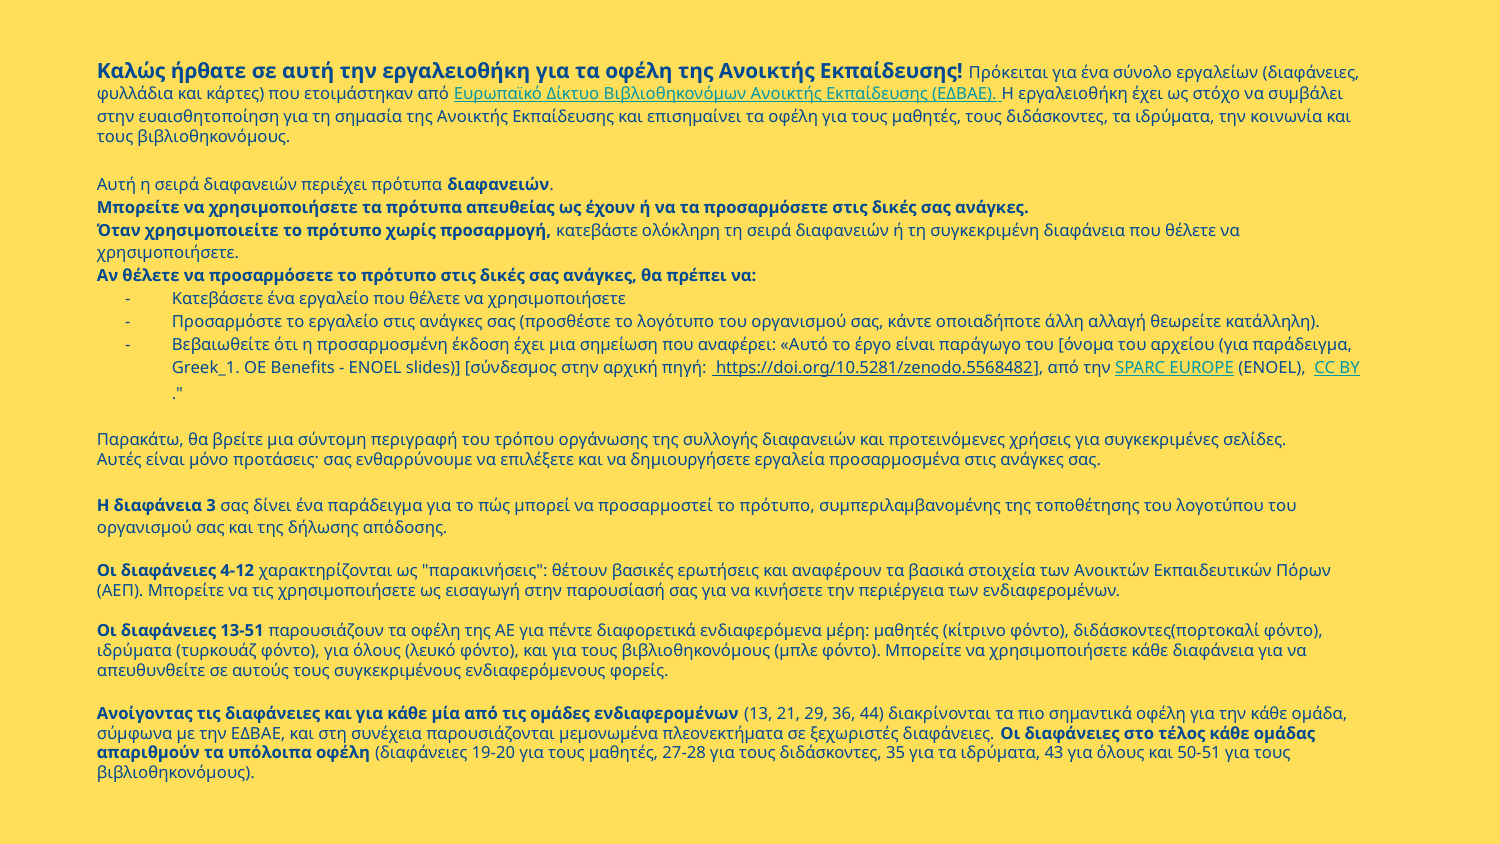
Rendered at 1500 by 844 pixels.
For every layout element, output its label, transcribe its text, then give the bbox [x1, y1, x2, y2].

text_box Καλώς ήρθατε σε αυτή την εργαλειοθήκη για τα οφέλη της Ανοικτής Εκπαίδευσης! Πρόκειται για ένα σύνολο εργαλείων (διαφάνειες, φυλλάδια και κάρτες) που ετοιμάστηκαν από Ευρωπαϊκό Δίκτυο Βιβλιοθηκονόμων Ανοικτής Εκπαίδευσης (ΕΔΒΑΕ). Η εργαλειοθήκη έχει ως στόχο να συμβάλει στην ευαισθητοποίηση για τη σημασία της Ανοικτής Εκπαίδευσης και επισημαίνει τα οφέλη για τους μαθητές, τους διδάσκοντες, τα ιδρύματα, την κοινωνία και τους βιβλιοθηκονόμους. Αυτή η σειρά διαφανειών περιέχει πρότυπα διαφανειών. Μπορείτε να χρησιμοποιήσετε τα πρότυπα απευθείας ως έχουν ή να τα προσαρμόσετε στις δικές σας ανάγκες. Όταν χρησιμοποιείτε το πρότυπο χωρίς προσαρμογή, κατεβάστε ολόκληρη τη σειρά διαφανειών ή τη συγκεκριμένη διαφάνεια που θέλετε να χρησιμοποιήσετε. Αν θέλετε να προσαρμόσετε το πρότυπο στις δικές σας ανάγκες, θα πρέπει να: Κατεβάσετε ένα εργαλείο που θέλετε να χρησιμοποιήσετε Προσαρμόστε το εργαλείο στις ανάγκες σας (προσθέστε το λογότυπο του οργανισμού σας, κάντε οποιαδήποτε άλλη αλλαγή θεωρείτε κατάλληλη). Βεβαιωθείτε ότι η προσαρμοσμένη έκδοση έχει μια σημείωση που αναφέρει: «Αυτό το έργο είναι παράγωγο του [όνομα του αρχείου (για παράδειγμα, Greek_1. OE Benefits - ENOEL slides)] [σύνδεσμος στην αρχική πηγή: https://doi.org/10.5281/zenodo.5568482], από την SPARC EUROPE (ENOEL), CC BY." Παρακάτω, θα βρείτε μια σύντομη περιγραφή του τρόπου οργάνωσης της συλλογής διαφανειών και προτεινόμενες χρήσεις για συγκεκριμένες σελίδες. Αυτές είναι μόνο προτάσεις· σας ενθαρρύνουμε να επιλέξετε και να δημιουργήσετε εργαλεία προσαρμοσμένα στις ανάγκες σας. Η διαφάνεια 3 σας δίνει ένα παράδειγμα για το πώς μπορεί να προσαρμοστεί το πρότυπο, συμπεριλαμβανομένης της τοποθέτησης του λογοτύπου του οργανισμού σας και της δήλωσης απόδοσης. Οι διαφάνειες 4-12 χαρακτηρίζονται ως "παρακινήσεις": θέτουν βασικές ερωτήσεις και αναφέρουν τα βασικά στοιχεία των Ανοικτών Εκπαιδευτικών Πόρων (ΑΕΠ). Μπορείτε να τις χρησιμοποιήσετε ως εισαγωγή στην παρουσίασή σας για να κινήσετε την περιέργεια των ενδιαφερομένων. Οι διαφάνειες 13-51 παρουσιάζουν τα οφέλη της ΑΕ για πέντε διαφορετικά ενδιαφερόμενα μέρη: μαθητές (κίτρινο φόντο), διδάσκοντες(πορτοκαλί φόντο), ιδρύματα (τυρκουάζ φόντο), για όλους (λευκό φόντο), και για τους βιβλιοθηκονόμους (μπλε φόντο). Μπορείτε να χρησιμοποιήσετε κάθε διαφάνεια για να απευθυνθείτε σε αυτούς τους συγκεκριμένους ενδιαφερόμενους φορείς. Ανοίγοντας τις διαφάνειες και για κάθε μία από τις ομάδες ενδιαφερομένων (13, 21, 29, 36, 44) διακρίνονται τα πιο σημαντικά οφέλη για την κάθε ομάδα, σύμφωνα με την ΕΔΒΑΕ, και στη συνέχεια παρουσιάζονται μεμονωμένα πλεονεκτήματα σε ξεχωριστές διαφάνειες. Οι διαφάνειες στο τέλος κάθε ομάδας απαριθμούν τα υπόλοιπα οφέλη (διαφάνειες 19-20 για τους μαθητές, 27-28 για τους διδάσκοντες, 35 για τα ιδρύματα, 43 για όλους και 50-51 για τους βιβλιοθηκονόμους). [81, 43, 1383, 820]
